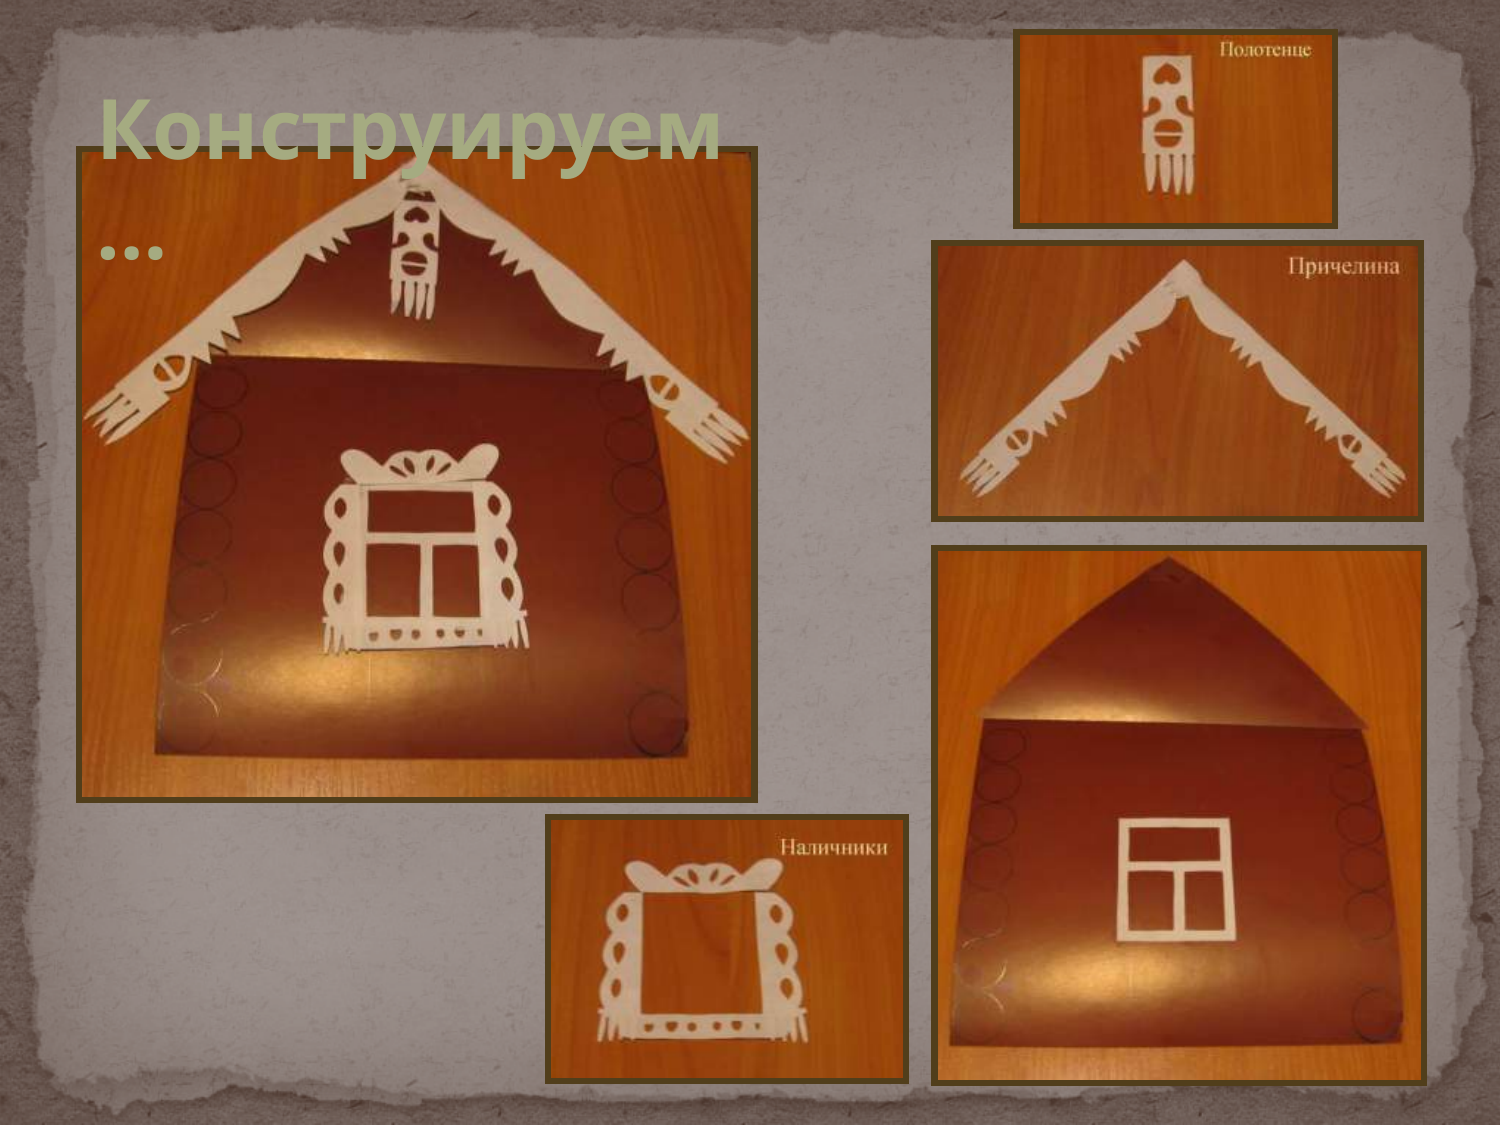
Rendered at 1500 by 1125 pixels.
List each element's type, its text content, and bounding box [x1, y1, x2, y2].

text_box Конструируем… [81, 23, 774, 284]
picture [938, 246, 1418, 516]
picture [82, 154, 752, 797]
picture [938, 551, 1421, 1081]
picture [1020, 35, 1332, 223]
picture [551, 820, 903, 1078]
